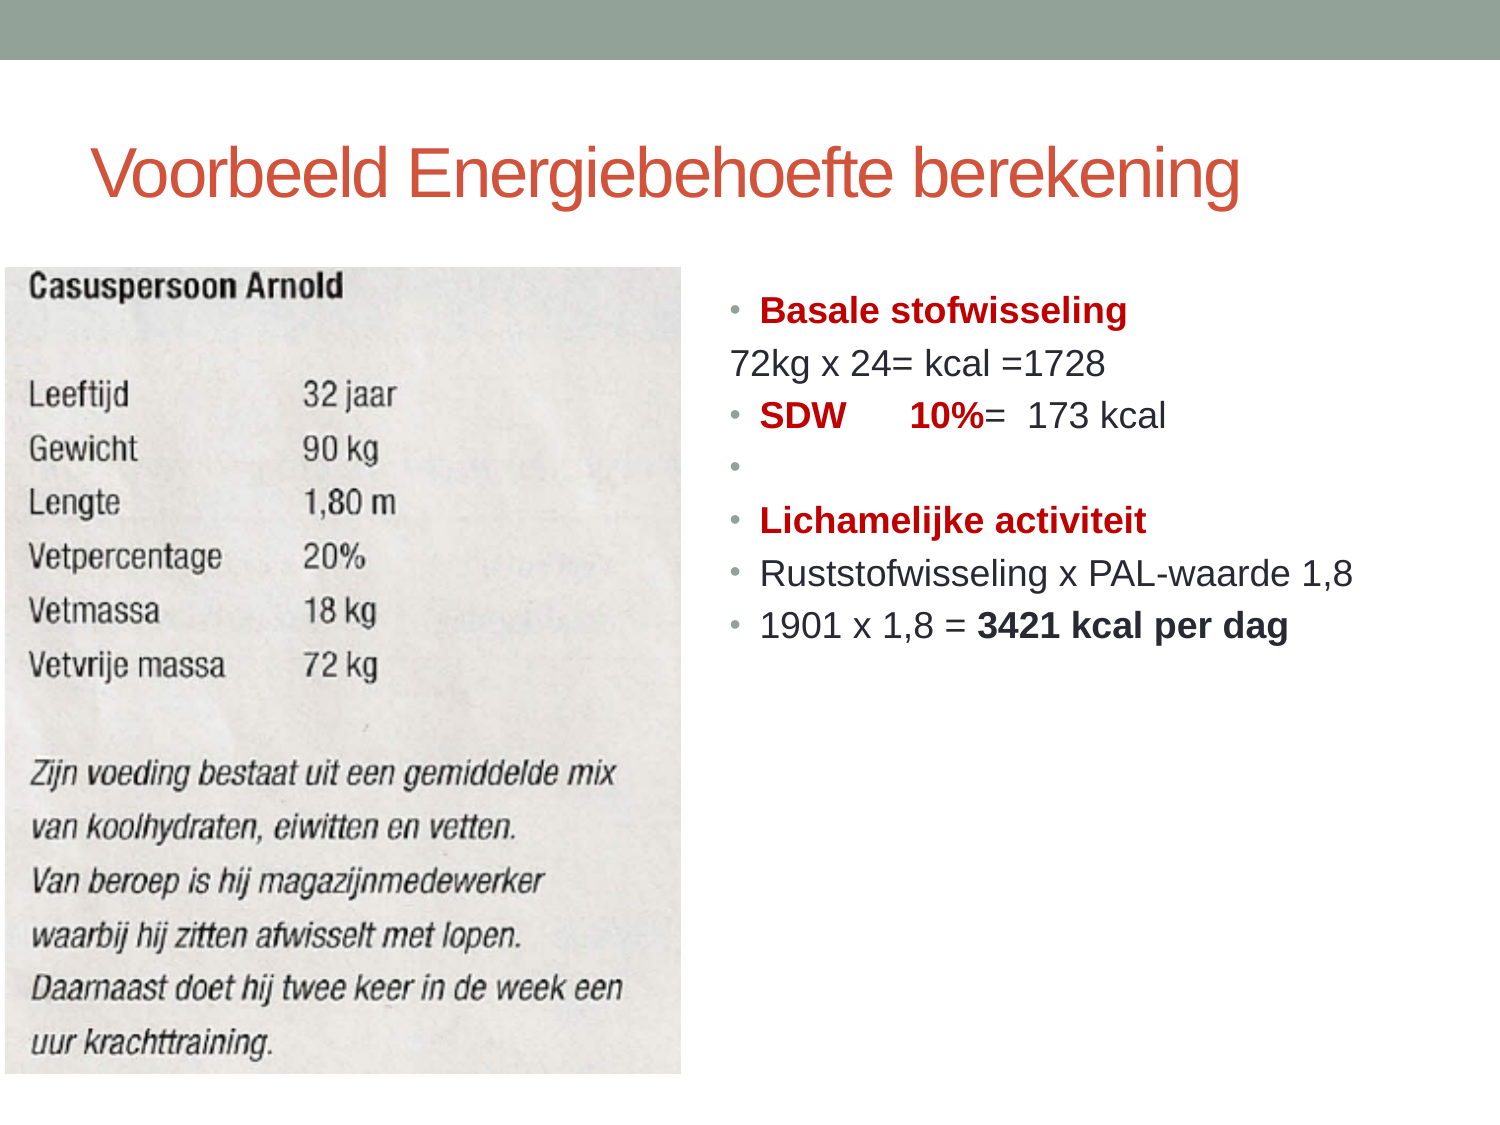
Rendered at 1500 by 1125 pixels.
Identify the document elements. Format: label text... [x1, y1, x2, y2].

title Voorbeeld Energiebehoefte berekening [75, 87, 1425, 250]
list Basale stofwisseling 72kg x 24= kcal =1728 SDW 10%= 173 kcal Lichamelijke activiteit Ruststofwisseling x PAL-waarde 1,8 1901 x 1,8 = 3421 kcal per dag [714, 278, 1377, 1053]
picture [4, 266, 682, 1075]
